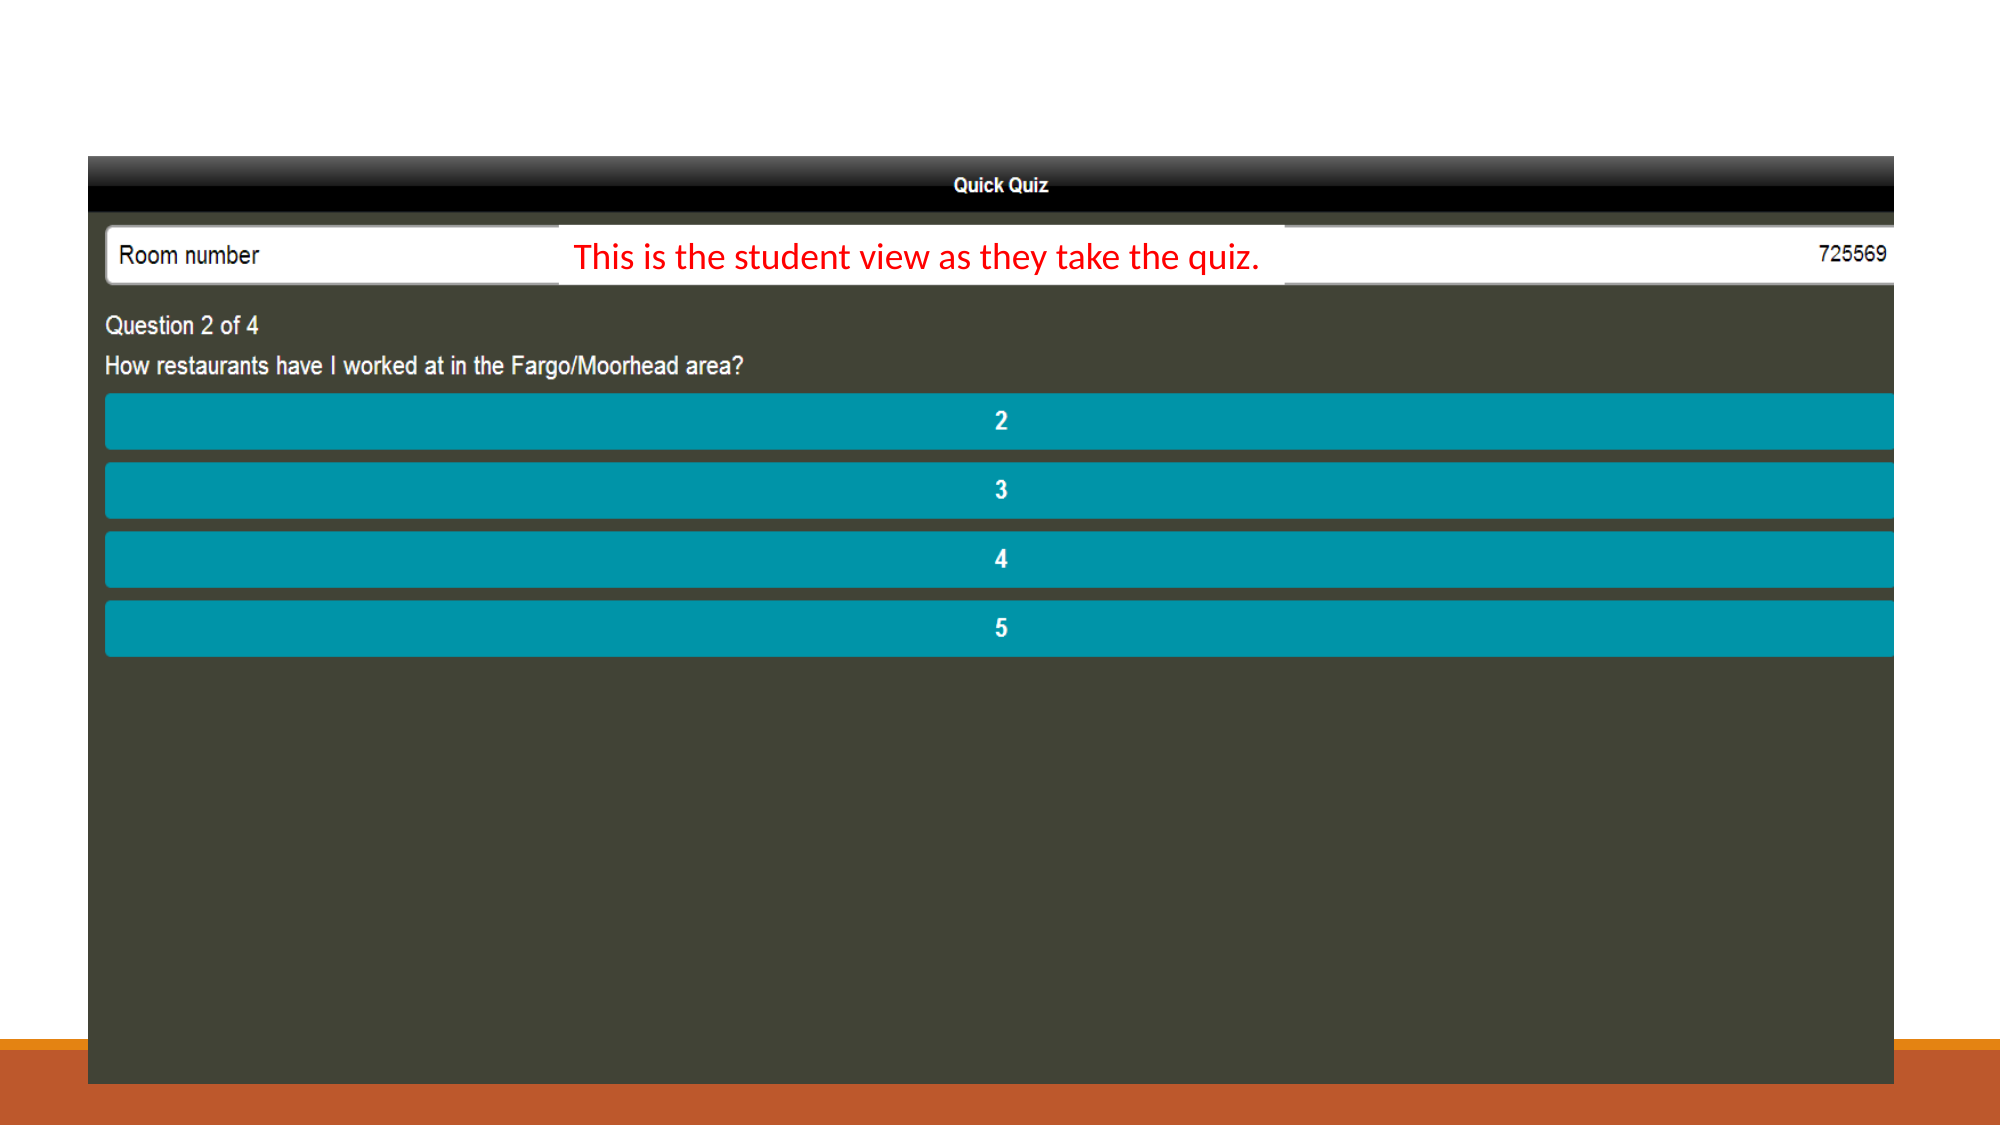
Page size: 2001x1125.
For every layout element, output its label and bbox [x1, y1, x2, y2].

list [87, 156, 1895, 1085]
